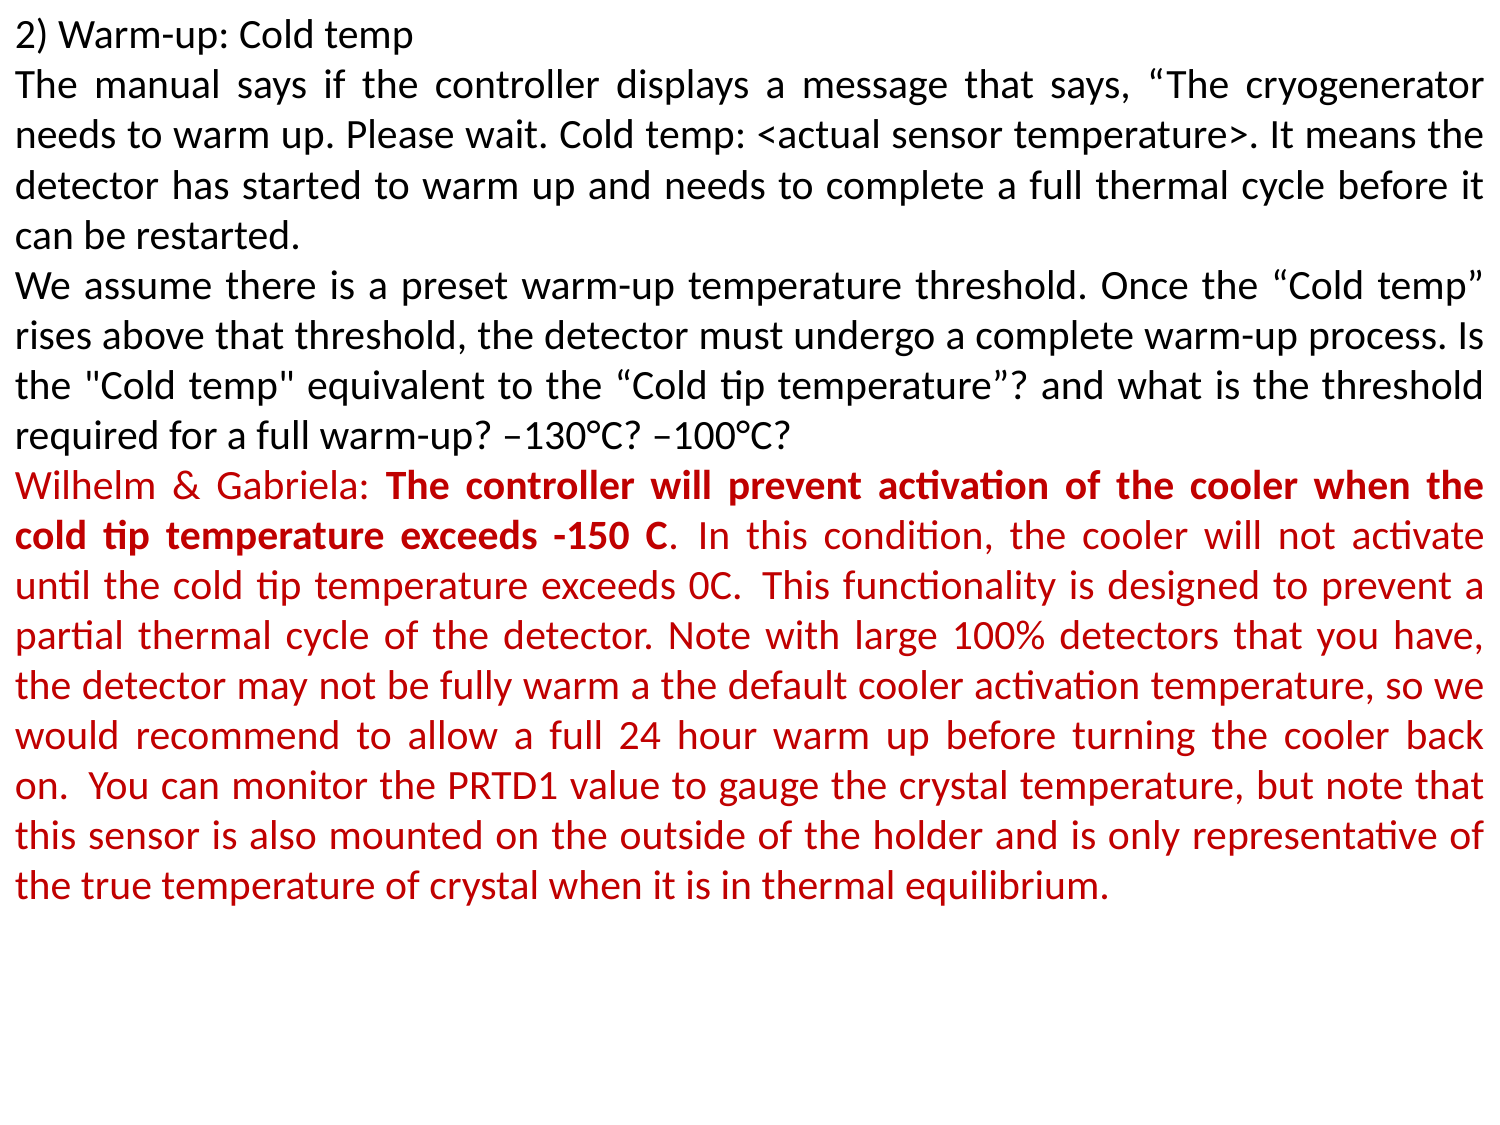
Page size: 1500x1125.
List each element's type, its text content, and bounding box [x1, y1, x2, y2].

text_box 2) Warm-up: Cold temp The manual says if the controller displays a message that says, “The cryogenerator needs to warm up. Please wait. Cold temp: <actual sensor temperature>. It means the detector has started to warm up and needs to complete a full thermal cycle before it can be restarted. We assume there is a preset warm-up temperature threshold. Once the “Cold temp” rises above that threshold, the detector must undergo a complete warm-up process. Is the "Cold temp" equivalent to the “Cold tip temperature”? and what is the threshold required for a full warm-up? –130°C? –100°C? Wilhelm & Gabriela: The controller will prevent activation of the cooler when the cold tip temperature exceeds -150 C. In this condition, the cooler will not activate until the cold tip temperature exceeds 0C. This functionality is designed to prevent a partial thermal cycle of the detector. Note with large 100% detectors that you have, the detector may not be fully warm a the default cooler activation temperature, so we would recommend to allow a full 24 hour warm up before turning the cooler back on. You can monitor the PRTD1 value to gauge the crystal temperature, but note that this sensor is also mounted on the outside of the holder and is only representative of the true temperature of crystal when it is in thermal equilibrium. [0, 0, 1500, 916]
